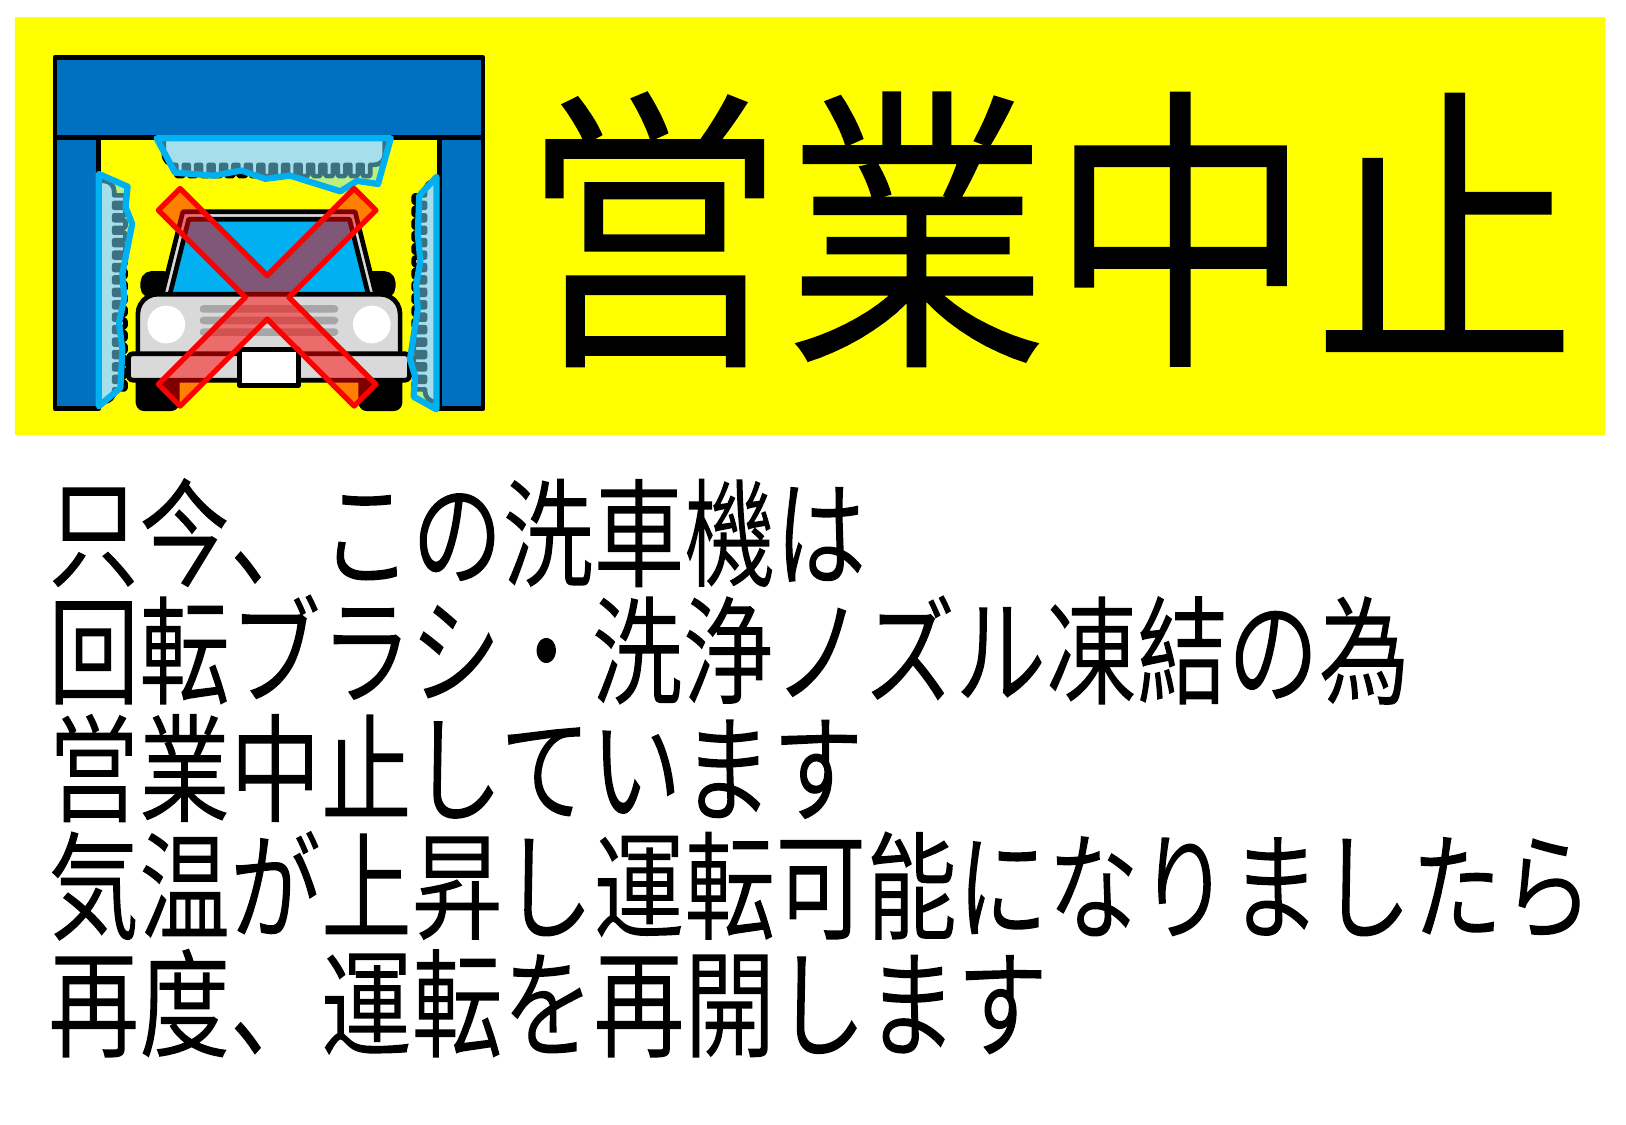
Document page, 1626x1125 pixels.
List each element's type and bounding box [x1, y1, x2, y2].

text_box [13, 15, 1607, 437]
text_box [54, 57, 484, 410]
